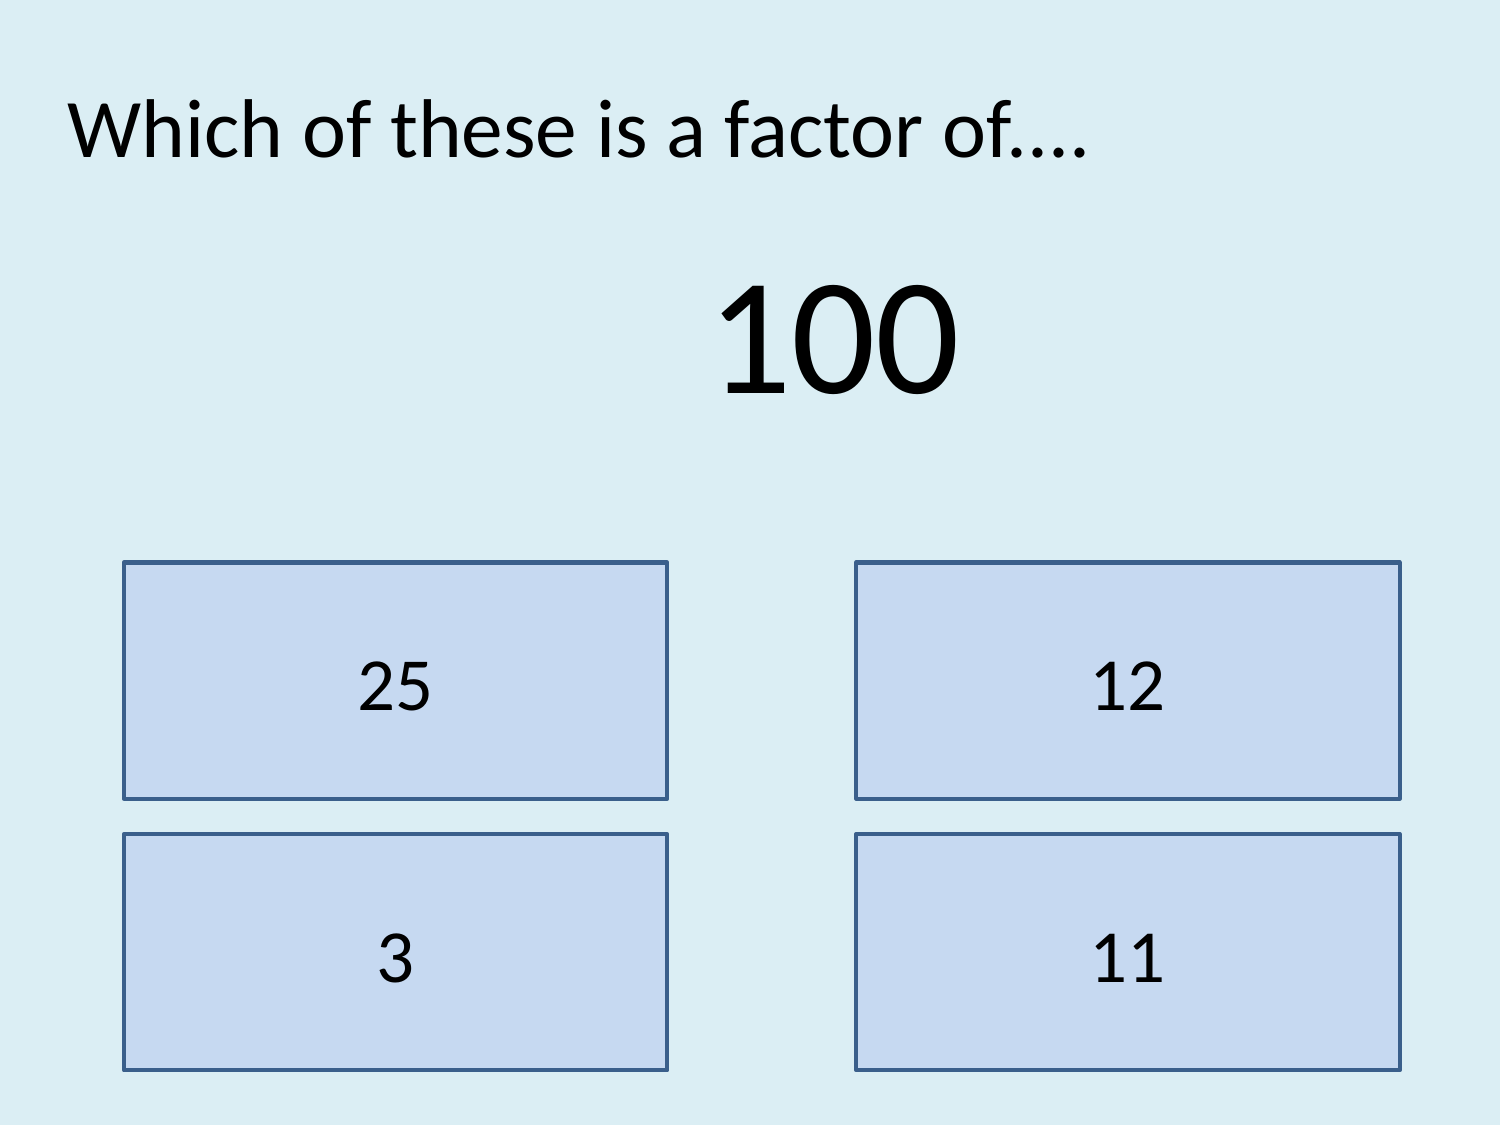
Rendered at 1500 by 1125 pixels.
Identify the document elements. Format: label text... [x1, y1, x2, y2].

text_box 3 [122, 832, 669, 1072]
text_box Which of these is a factor of.... [53, 66, 1424, 182]
text_box 11 [854, 832, 1402, 1072]
text_box 12 [854, 560, 1402, 801]
text_box 100 [692, 219, 976, 435]
text_box 25 [122, 560, 669, 801]
